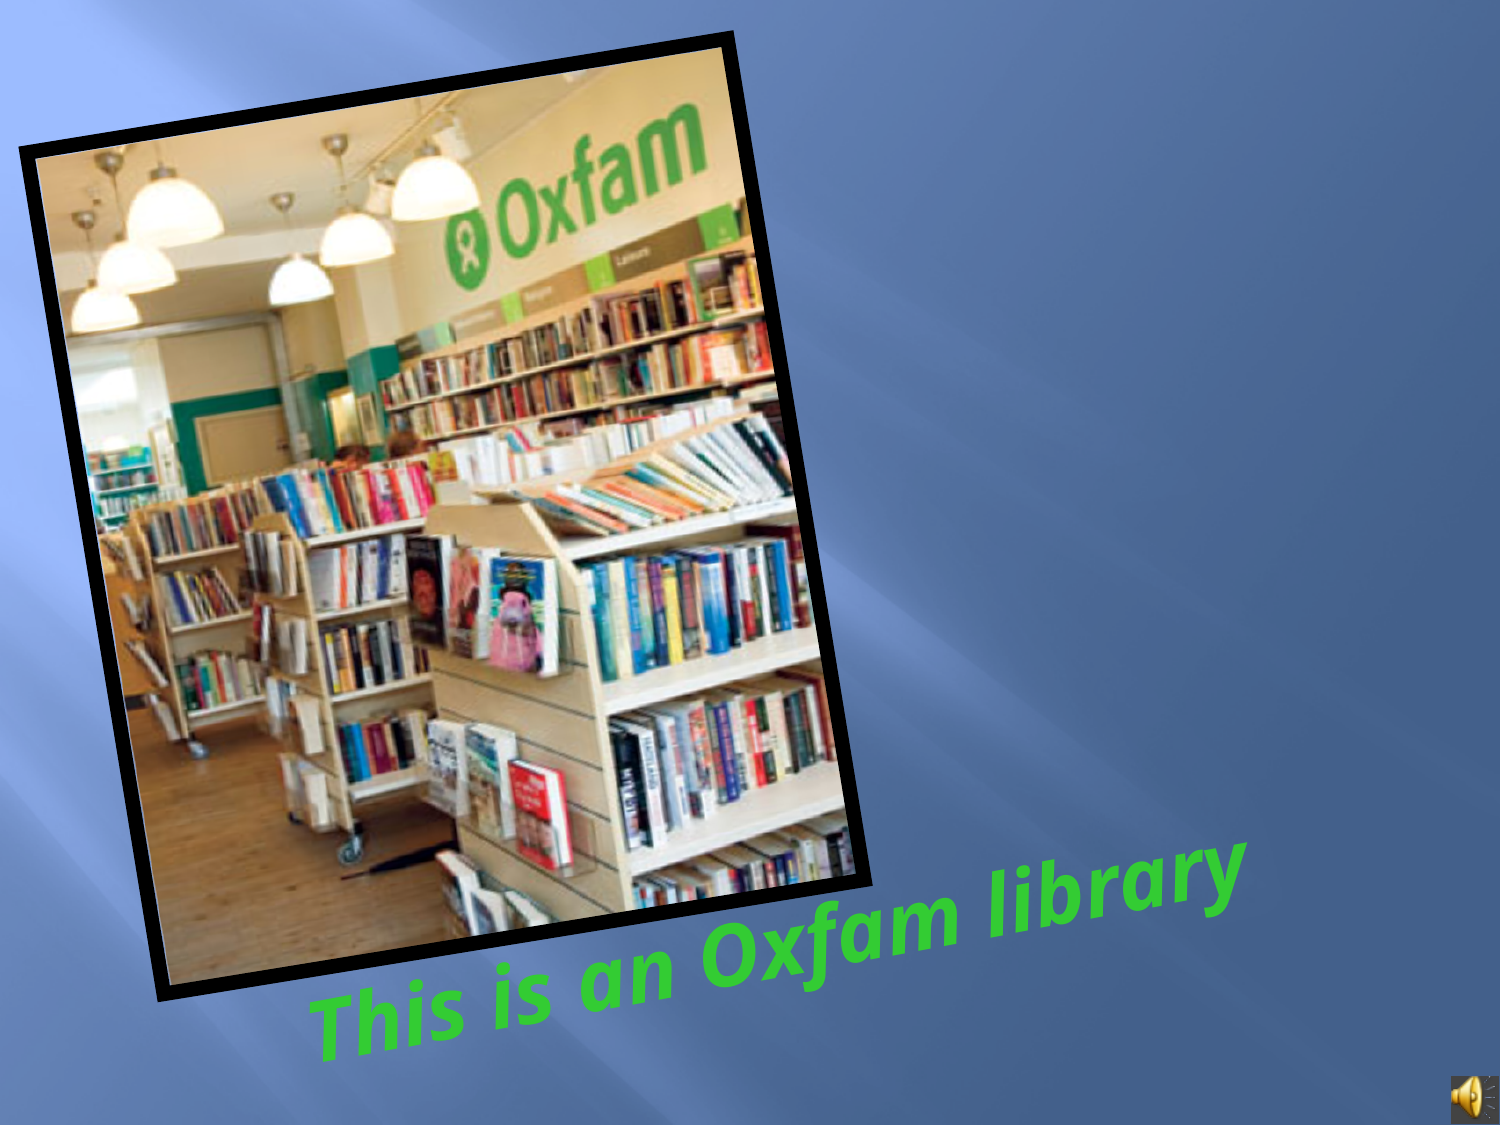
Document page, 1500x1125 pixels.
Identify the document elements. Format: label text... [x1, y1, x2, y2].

title This is an Oxfam library [139, 714, 1418, 1125]
picture [37, 150, 97, 524]
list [97, 97, 794, 936]
picture [164, 936, 467, 985]
picture [427, 48, 729, 97]
picture [794, 500, 855, 883]
picture [1449, 1074, 1500, 1125]
